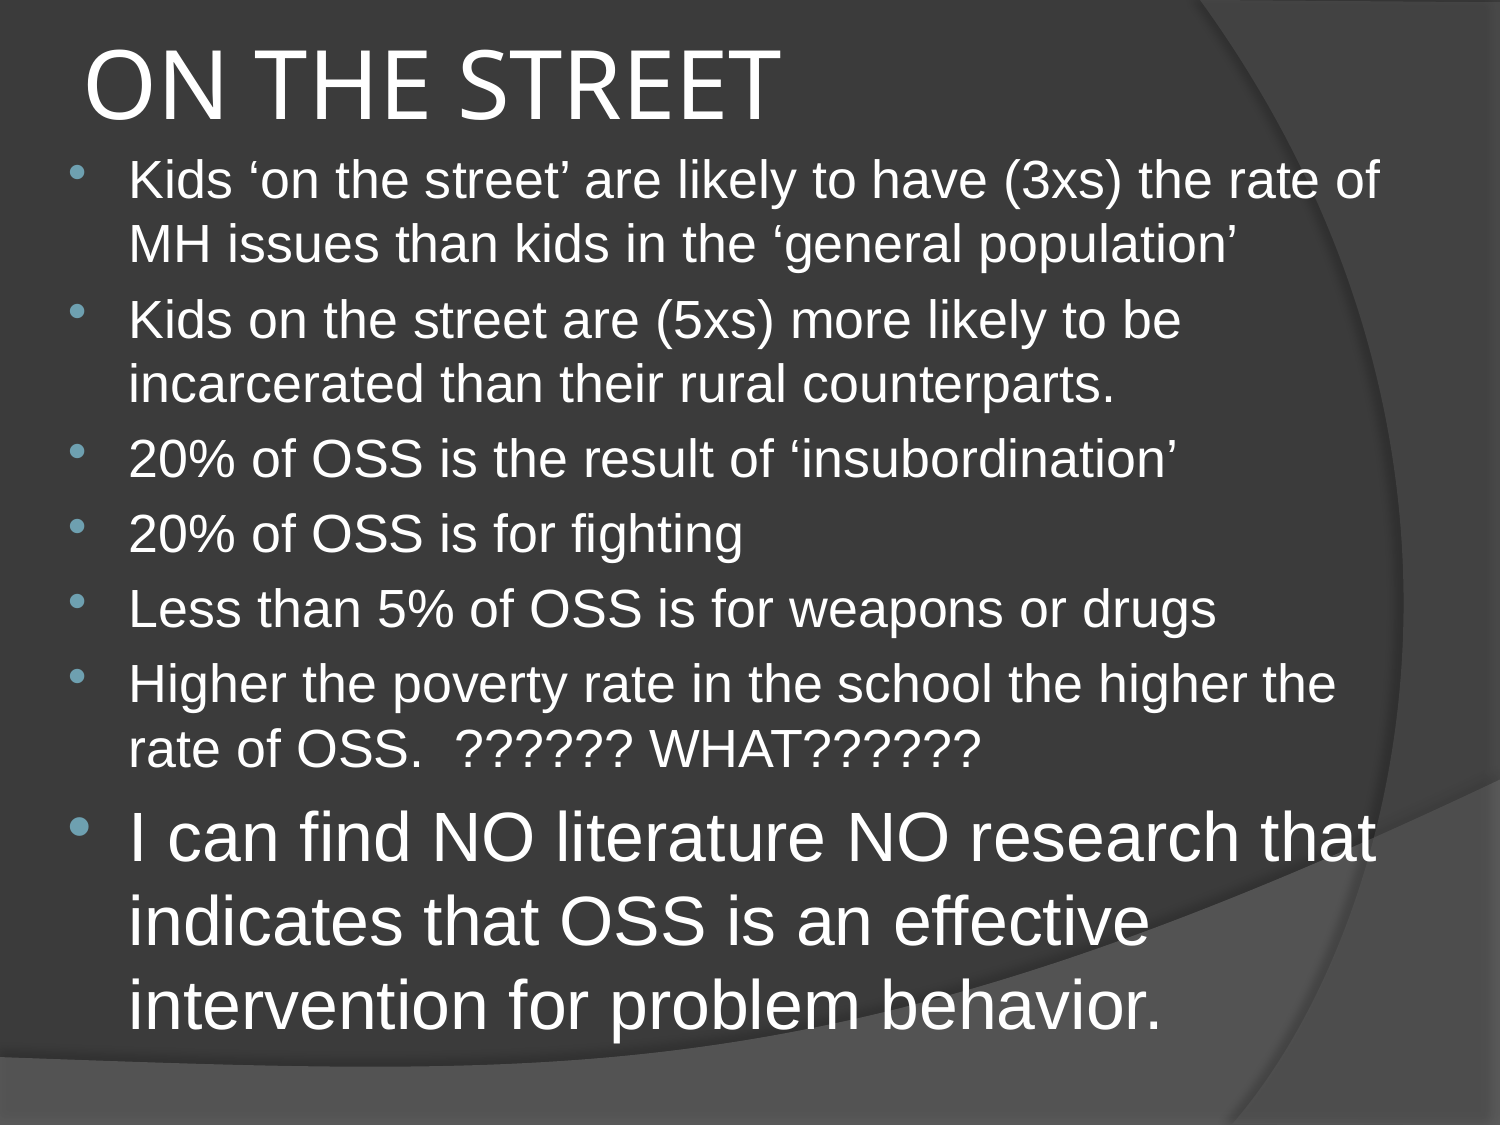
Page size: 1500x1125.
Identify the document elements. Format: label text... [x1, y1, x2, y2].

list Kids ‘on the street’ are likely to have (3xs) the rate of MH issues than kids in the ‘general population’ Kids on the street are (5xs) more likely to be incarcerated than their rural counterparts. 20% of OSS is the result of ‘insubordination’ 20% of OSS is for fighting Less than 5% of OSS is for weapons or drugs Higher the poverty rate in the school the higher the rate of OSS. ?????? WHAT?????? I can find NO literature NO research that indicates that OSS is an effective intervention for problem behavior. [50, 137, 1463, 1063]
title ON THE STREET [75, 0, 1425, 137]
